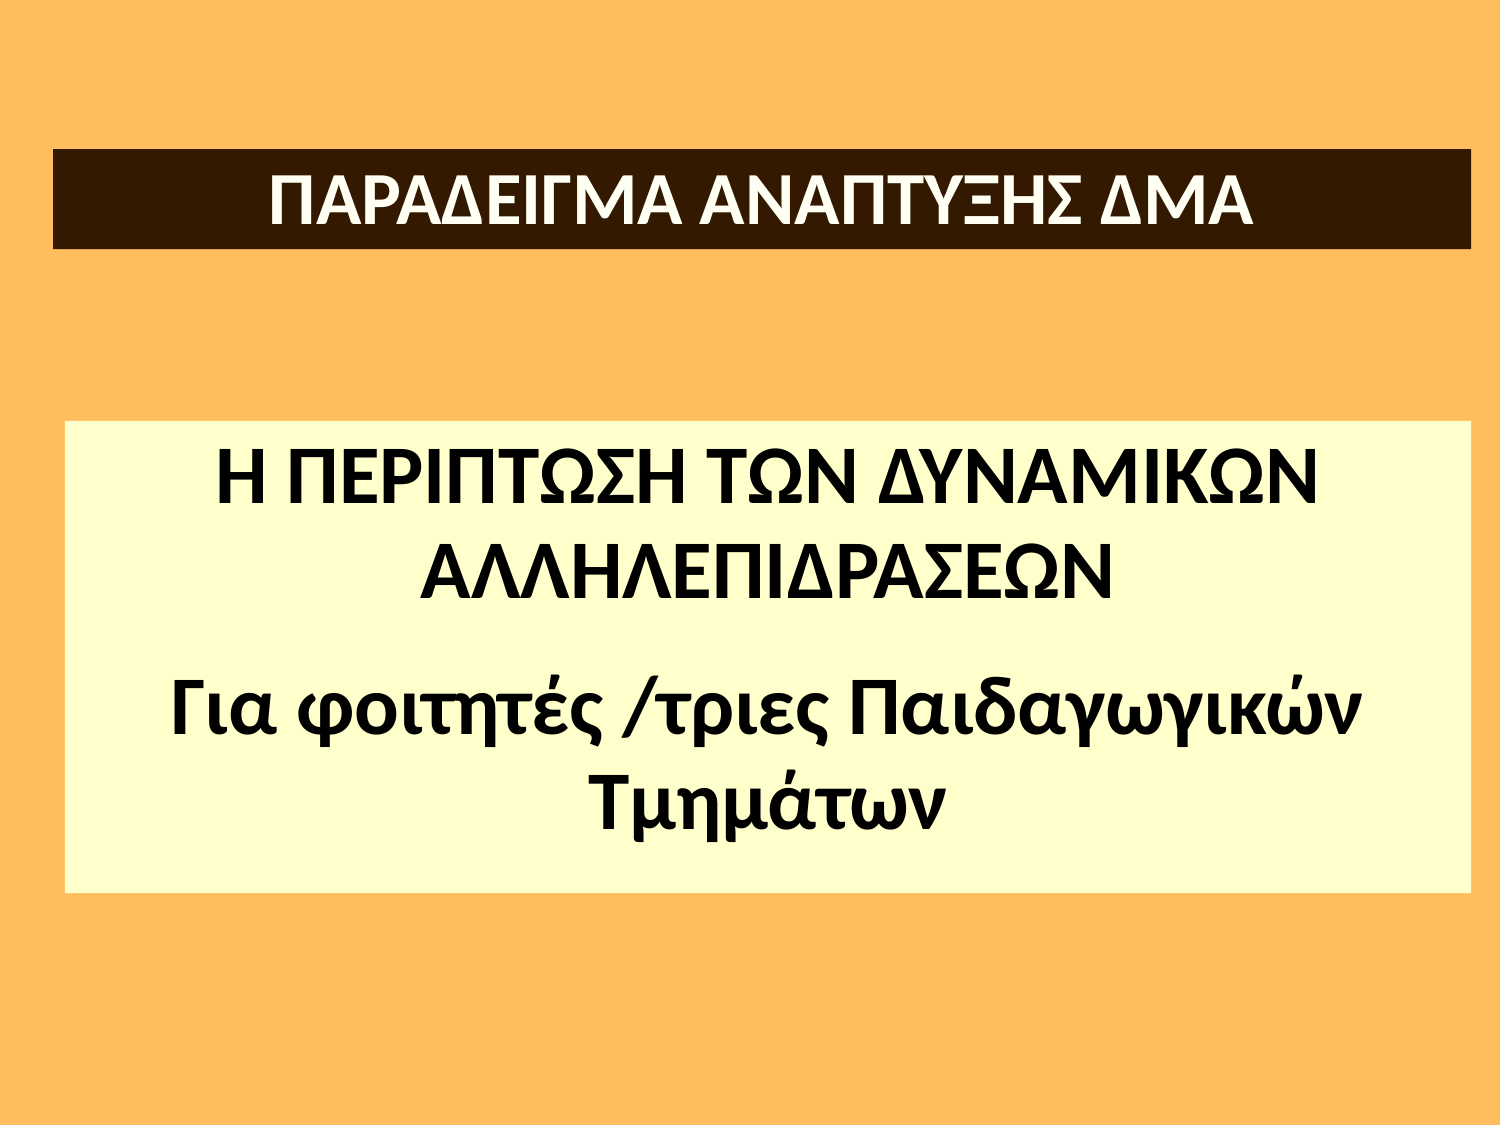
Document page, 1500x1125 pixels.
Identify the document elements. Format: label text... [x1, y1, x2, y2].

text_box ΠΑΡΑΔΕΙΓΜΑ ΑΝΑΠΤΥΞΗΣ ΔΜΑ [53, 149, 1472, 250]
text_box Η ΠΕΡΙΠΤΩΣΗ ΤΩΝ ΔΥΝΑΜΙΚΩΝ ΑΛΛΗΛΕΠΙΔΡΑΣΕΩΝ Για φοιτητές /τριες Παιδαγωγικών Τμημάτων [64, 420, 1472, 894]
